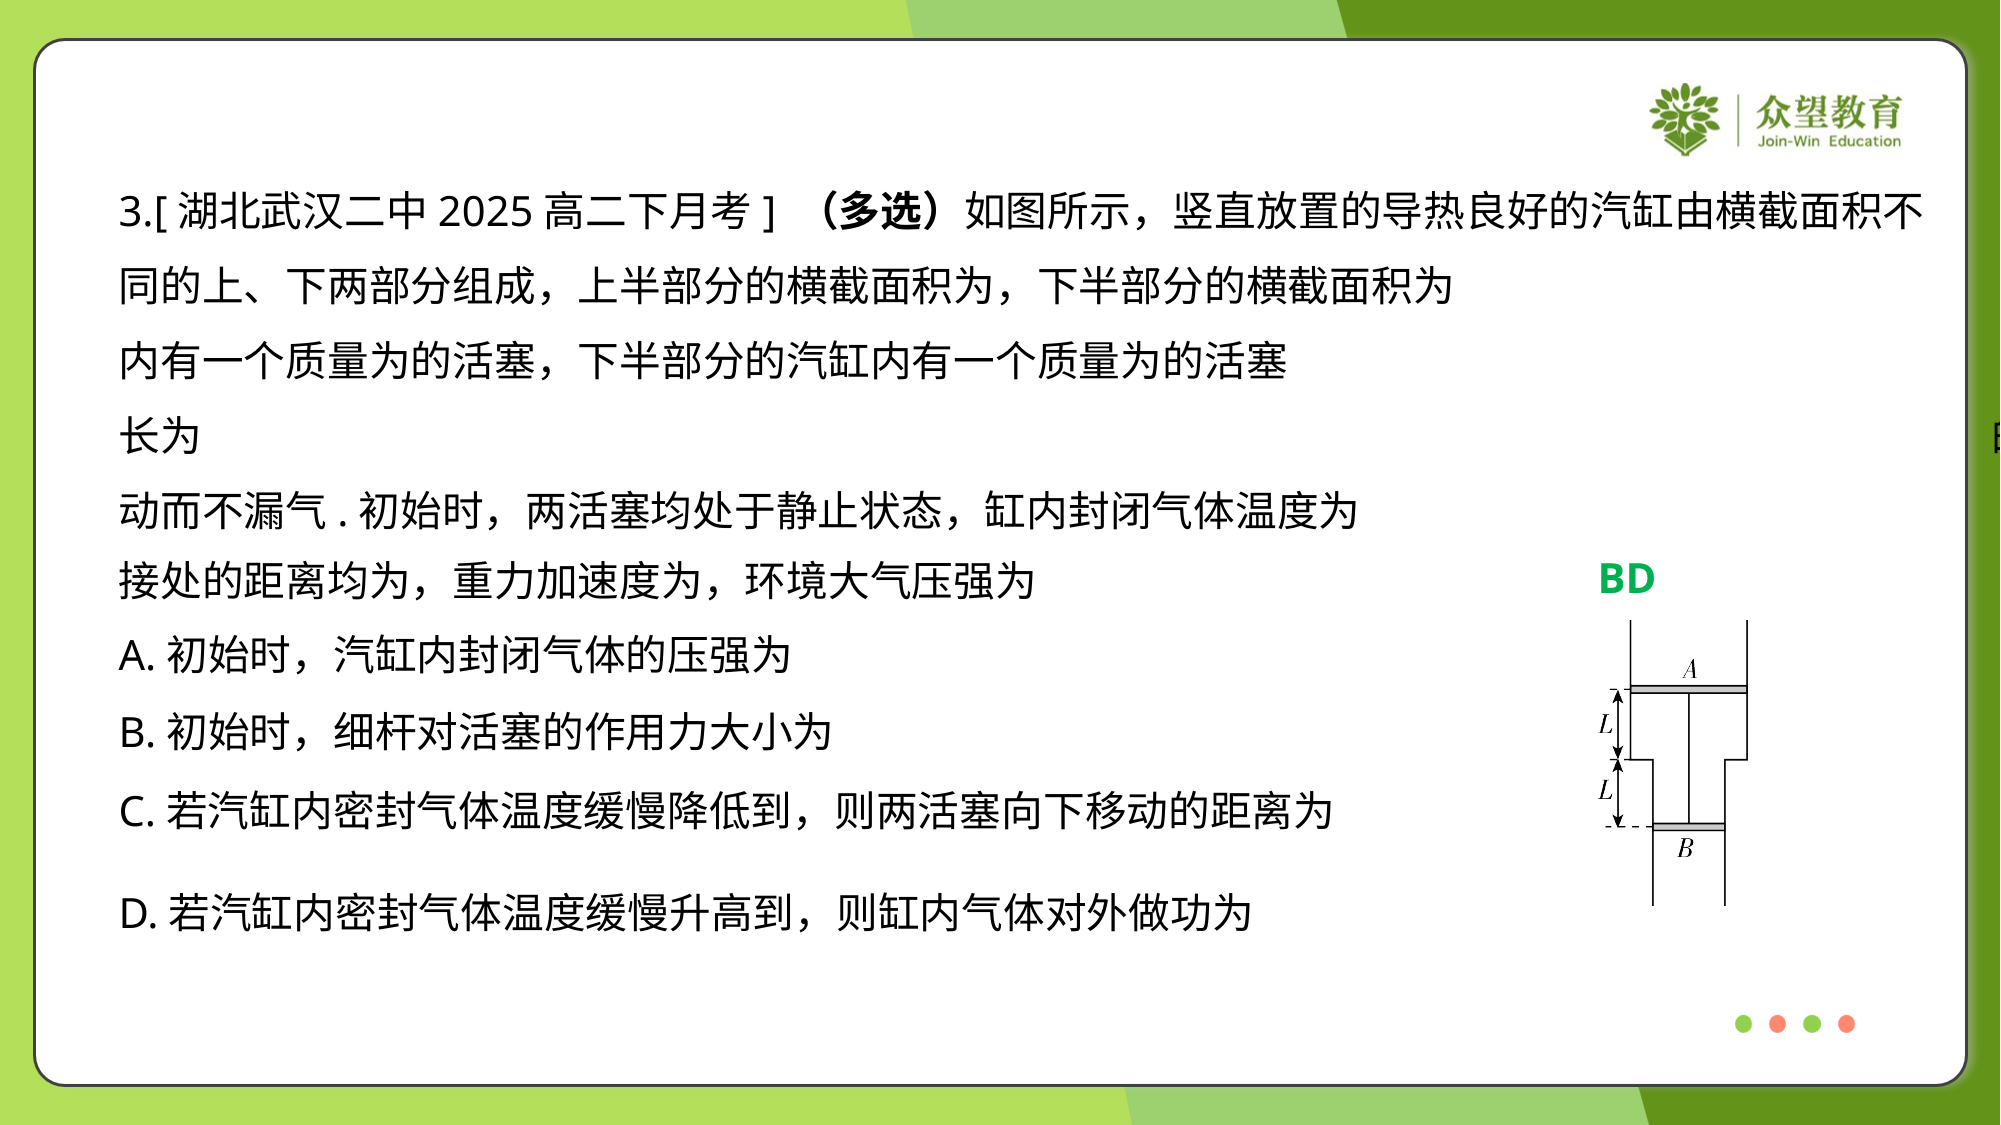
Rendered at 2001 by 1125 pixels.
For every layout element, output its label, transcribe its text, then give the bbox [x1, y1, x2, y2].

picture [0, 0, 2000, 1125]
text_box BD [1581, 531, 1673, 596]
